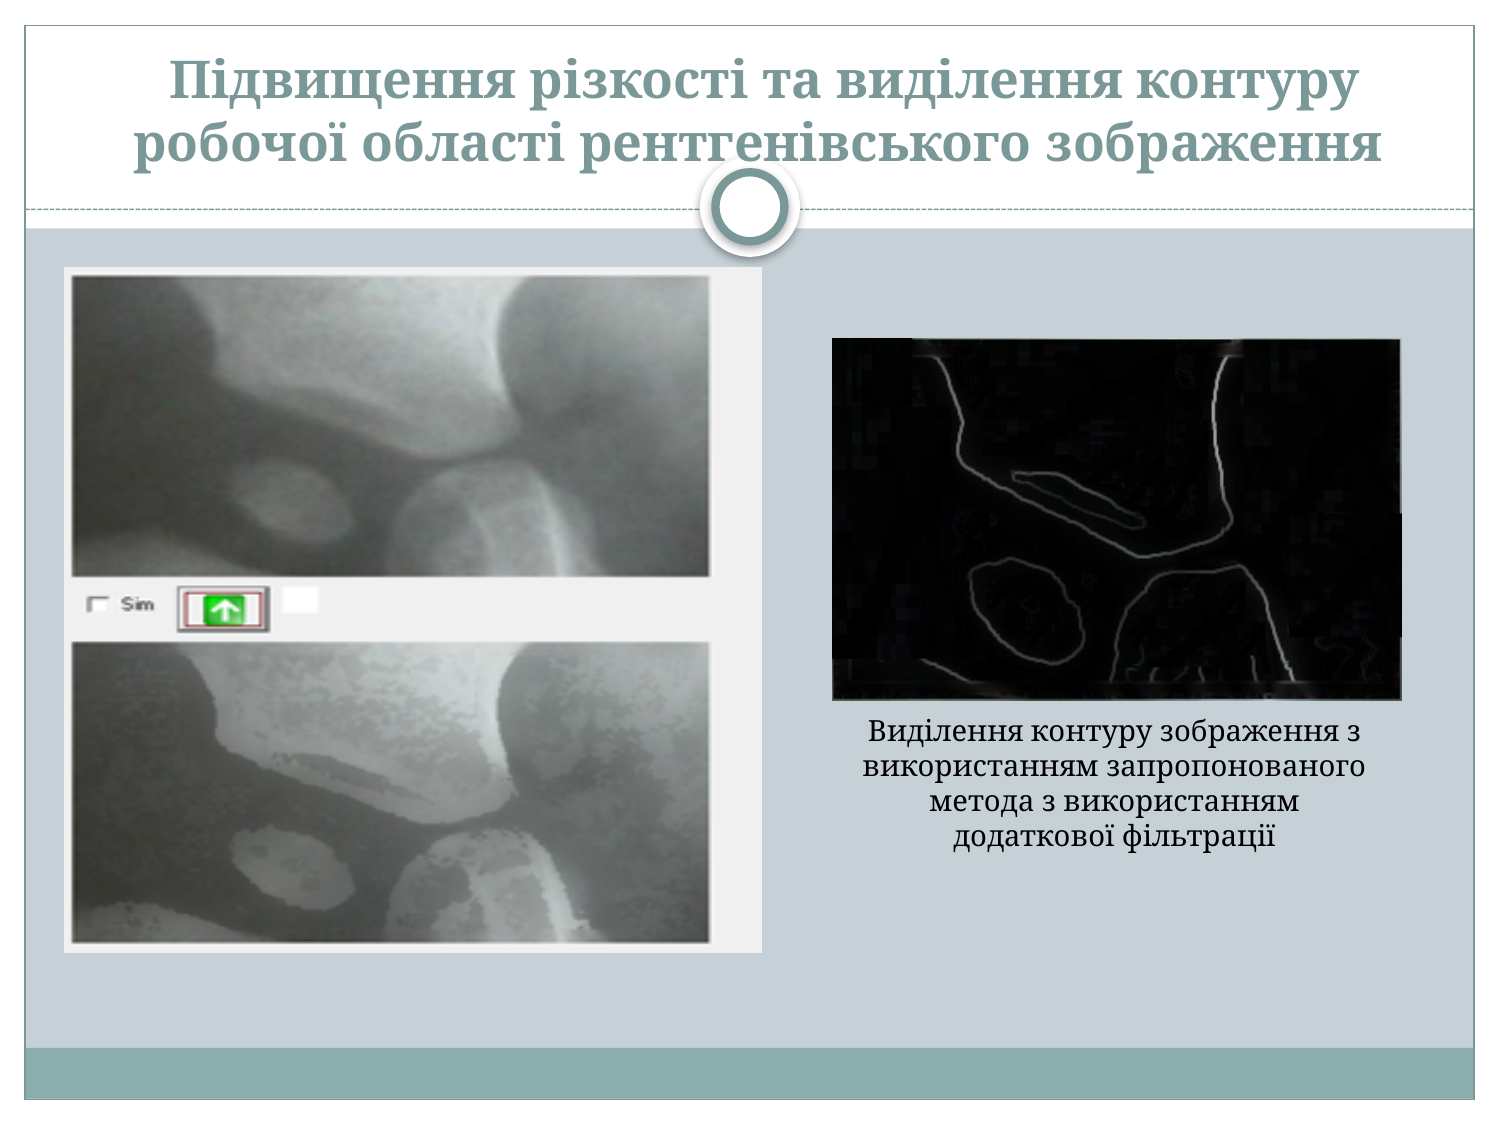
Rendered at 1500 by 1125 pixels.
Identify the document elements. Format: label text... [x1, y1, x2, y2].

picture [832, 337, 1402, 701]
text_box Виділення контуру зображення з використанням запропонованого метода з використанням додаткової фільтрації [830, 708, 1399, 860]
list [64, 266, 763, 953]
title Підвищення різкості та виділення контуру робочої області рентгенівського зображення [64, 54, 1465, 179]
